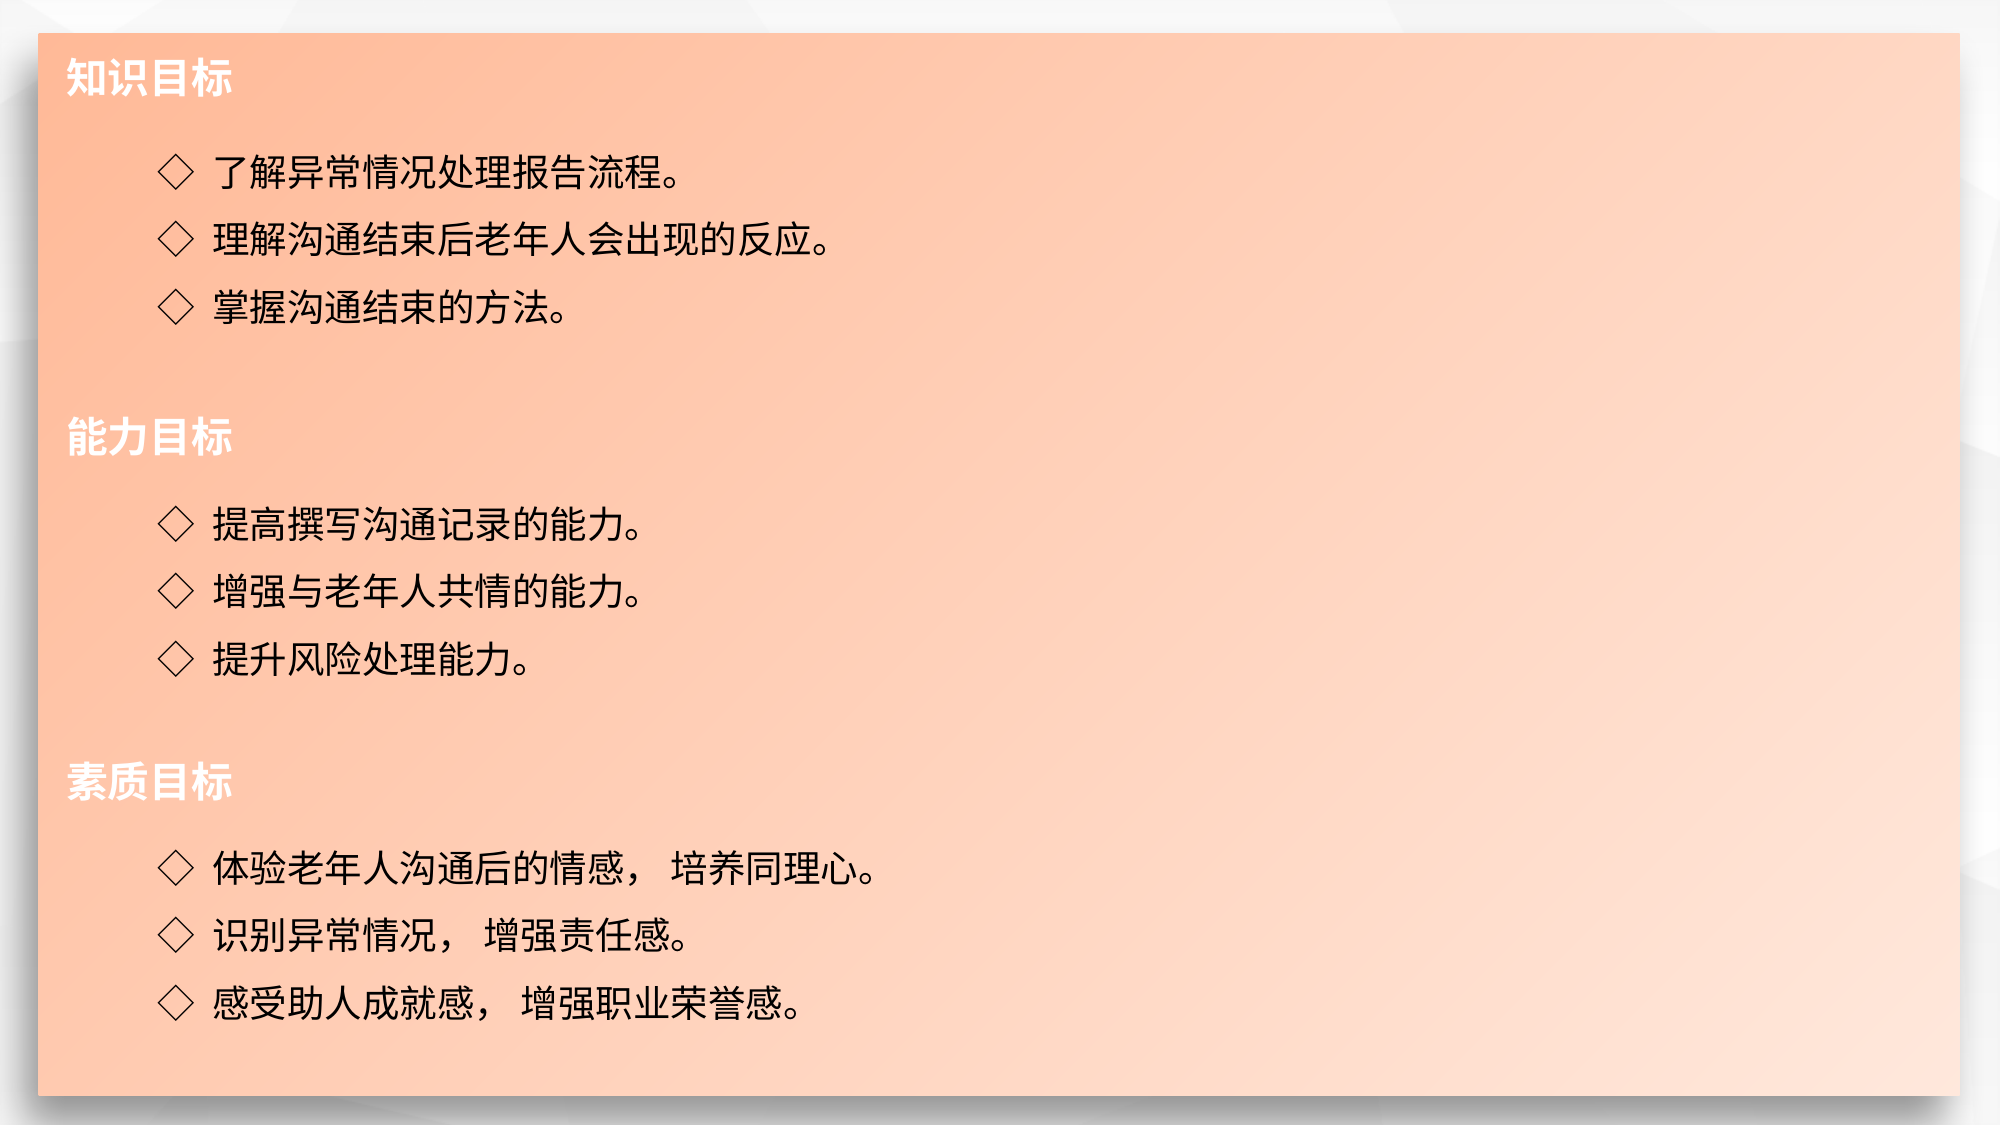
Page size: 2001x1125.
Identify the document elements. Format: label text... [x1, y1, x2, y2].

text_box ◇ 体验老年人沟通后的情感， 培养同理心。 ◇ 识别异常情况， 增强责任感。 ◇ 感受助人成就感， 增强职业荣誉感。 [142, 814, 1936, 1033]
text_box ◇ 提高撰写沟通记录的能力。 ◇ 增强与老年人共情的能力。 ◇ 提升风险处理能力。 [142, 470, 1936, 688]
text_box 能力目标 [51, 403, 462, 469]
picture [0, 0, 2000, 1125]
text_box 素质目标 [51, 747, 462, 813]
text_box 知识目标 [51, 44, 462, 110]
text_box ◇ 了解异常情况处理报告流程。 ◇ 理解沟通结束后老年人会出现的反应。 ◇ 掌握沟通结束的方法。 [142, 118, 1936, 337]
text_box [38, 33, 1960, 1096]
